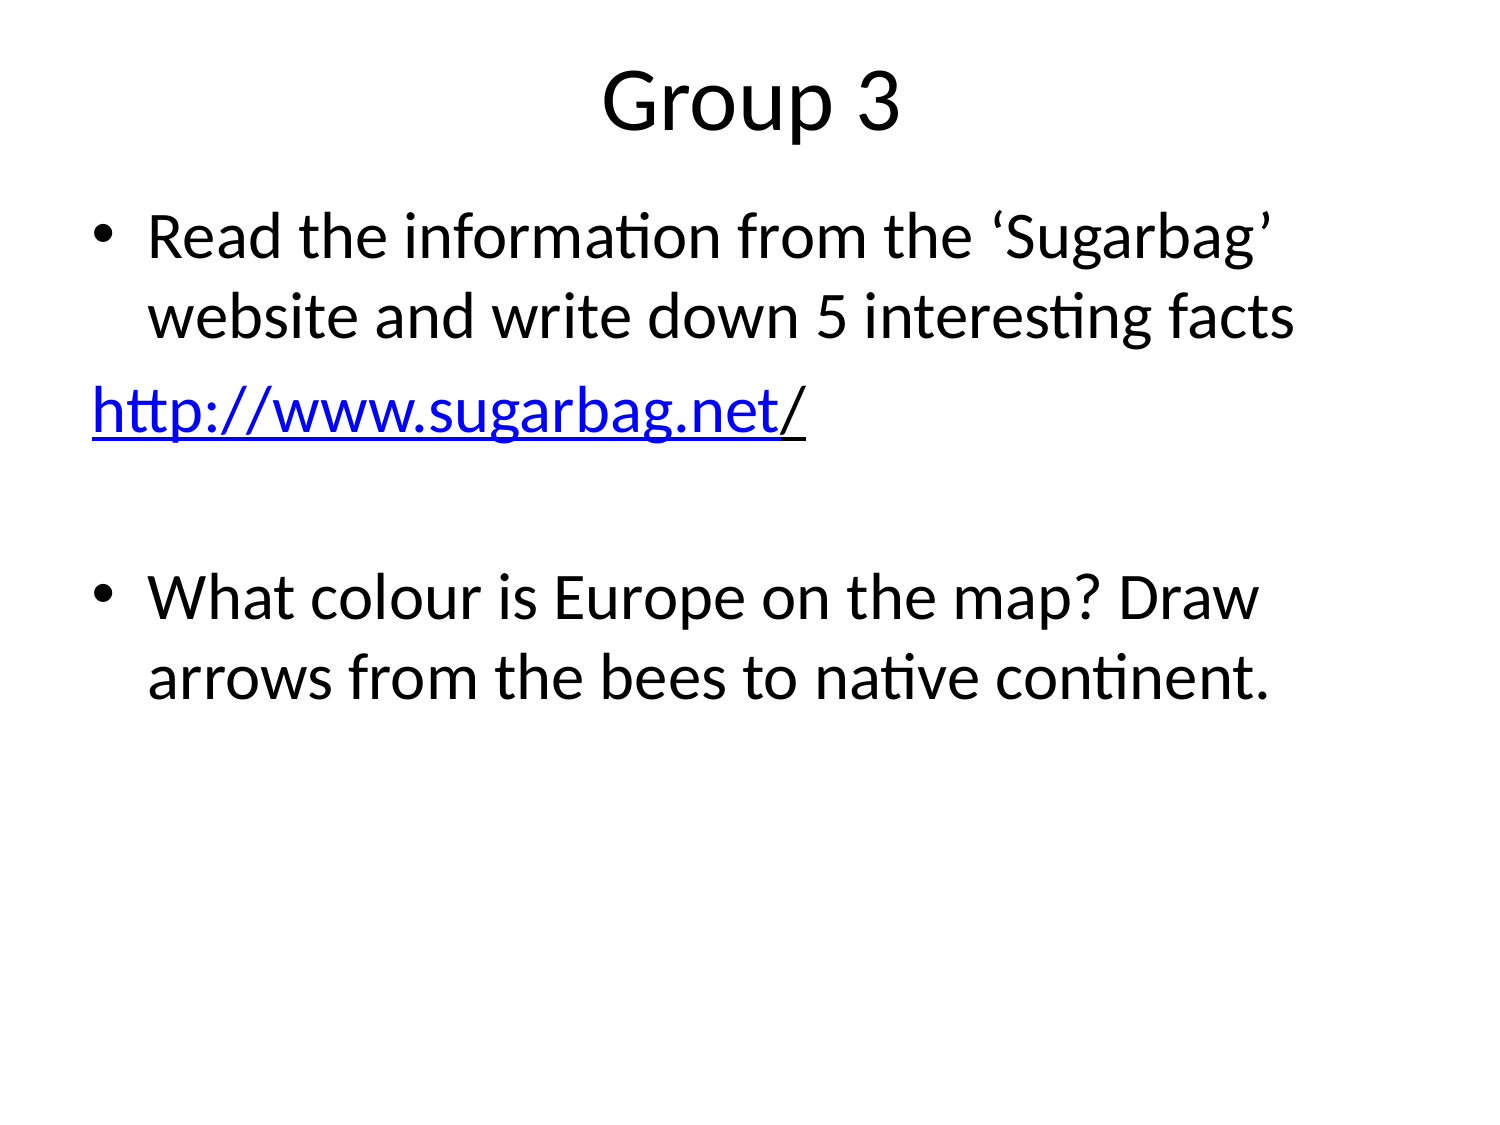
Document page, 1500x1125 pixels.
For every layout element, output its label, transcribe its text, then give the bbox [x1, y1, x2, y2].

list Read the information from the ‘Sugarbag’ website and write down 5 interesting facts http://www.sugarbag.net/ What colour is Europe on the map? Draw arrows from the bees to native continent. [76, 184, 1427, 1125]
title Group 3 [76, 0, 1427, 184]
